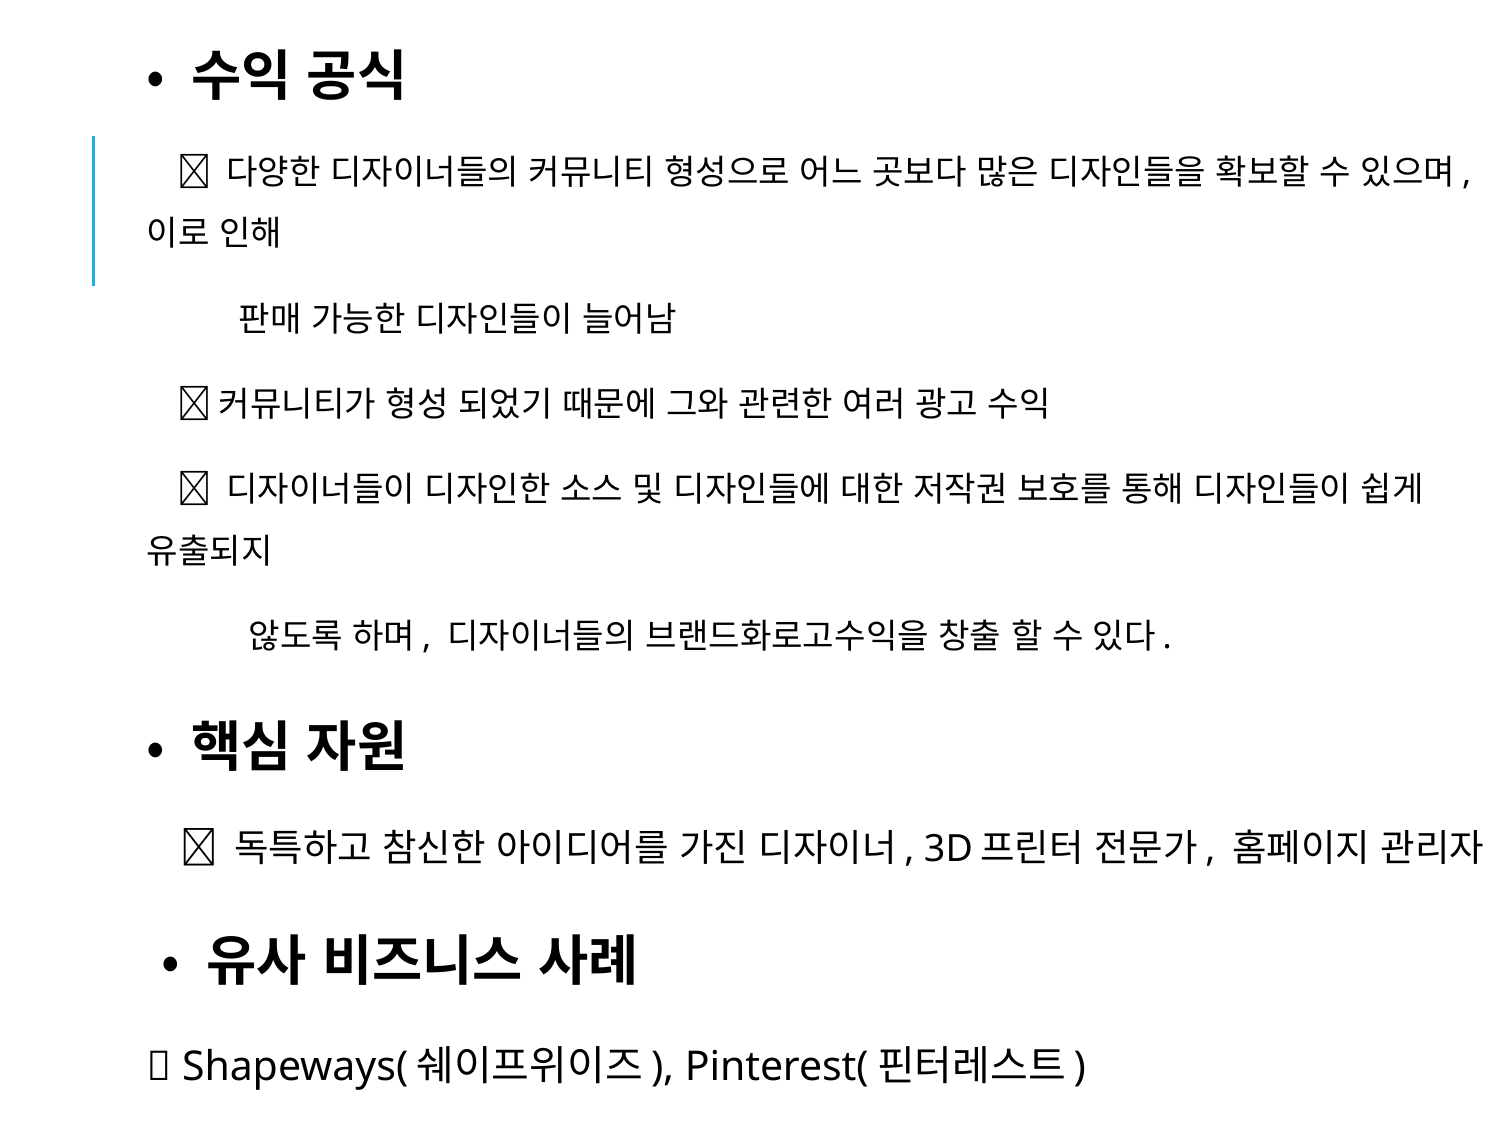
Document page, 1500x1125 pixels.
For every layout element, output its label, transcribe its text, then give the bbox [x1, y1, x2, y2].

list • 수익 공식  다양한 디자이너들의 커뮤니티 형성으로 어느 곳보다 많은 디자인들을 확보할 수 있으며, 이로 인해 판매 가능한 디자인들이 늘어남 커뮤니티가 형성 되었기 때문에 그와 관련한 여러 광고 수익  디자이너들이 디자인한 소스 및 디자인들에 대한 저작권 보호를 통해 디자인들이 쉽게 유출되지 않도록 하며, 디자이너들의 브랜드화로고수익을 창출 할 수 있다. • 핵심 자원  독특하고 참신한 아이디어를 가진 디자이너, 3D프린터 전문가, 홈페이지 관리자 • 유사 비즈니스 사례  Shapeways(쉐이프위이즈), Pinterest(핀터레스트) [126, 0, 1500, 1125]
